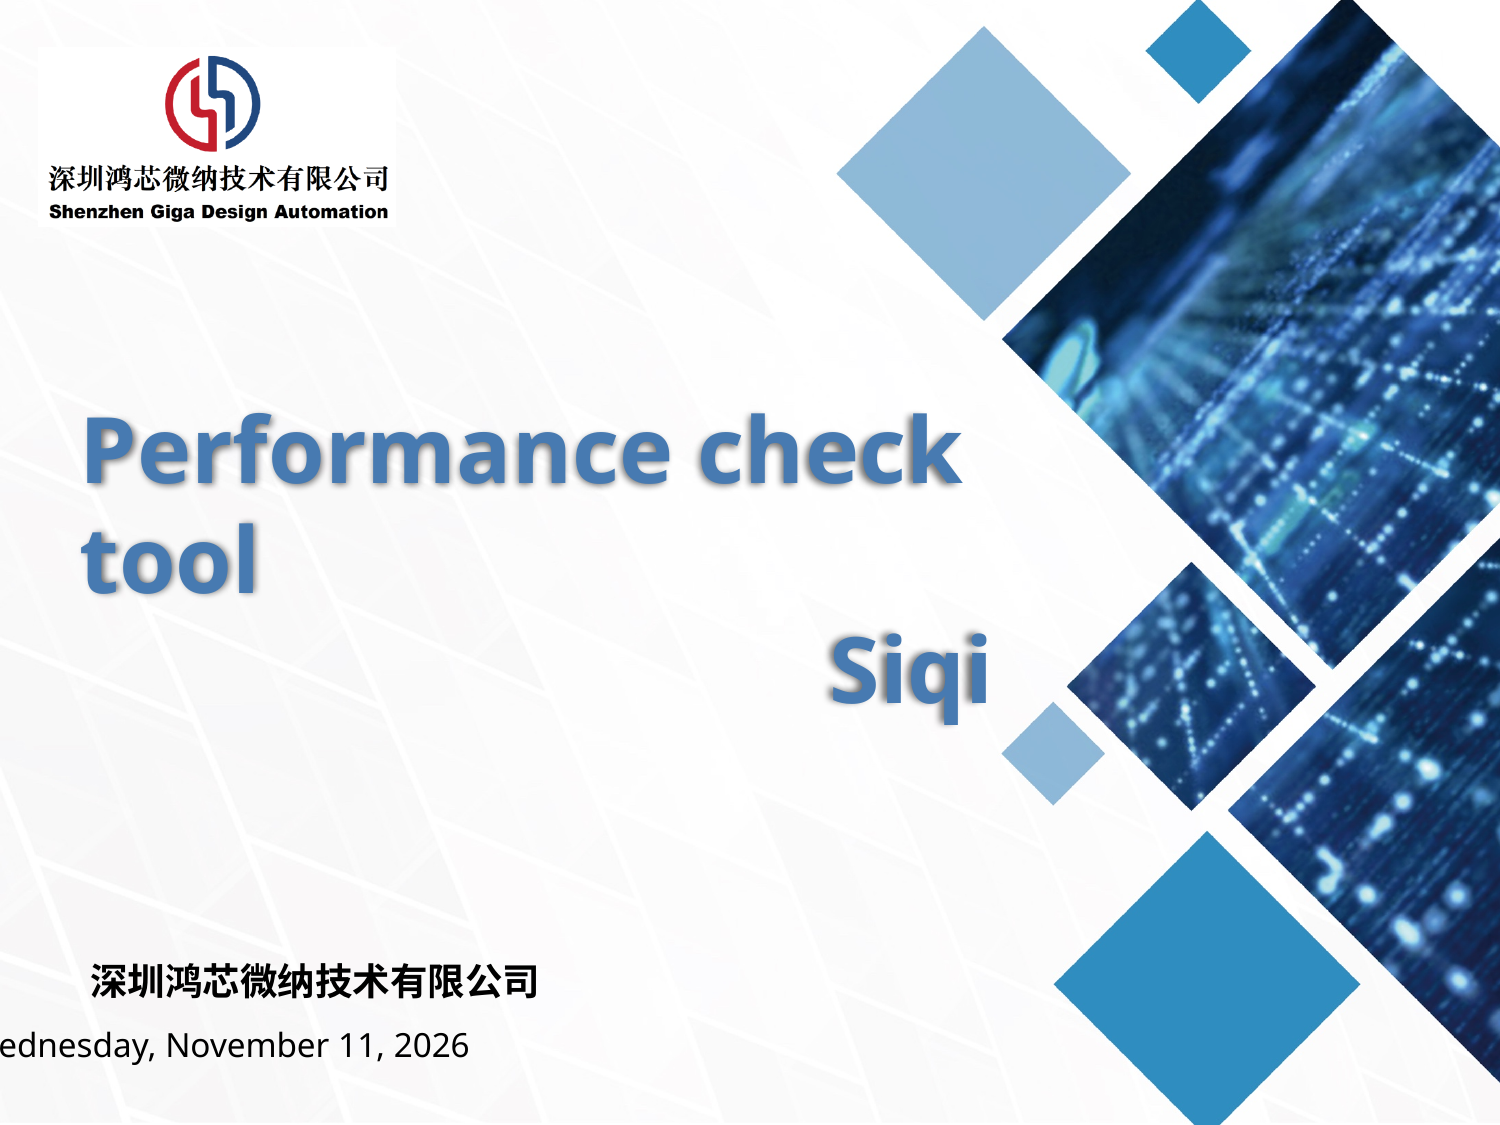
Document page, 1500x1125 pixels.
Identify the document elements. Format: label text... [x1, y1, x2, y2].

title Performance check tool Siqi [64, 361, 1046, 752]
picture [0, 0, 1500, 1125]
picture [3, 1041, 12, 1046]
